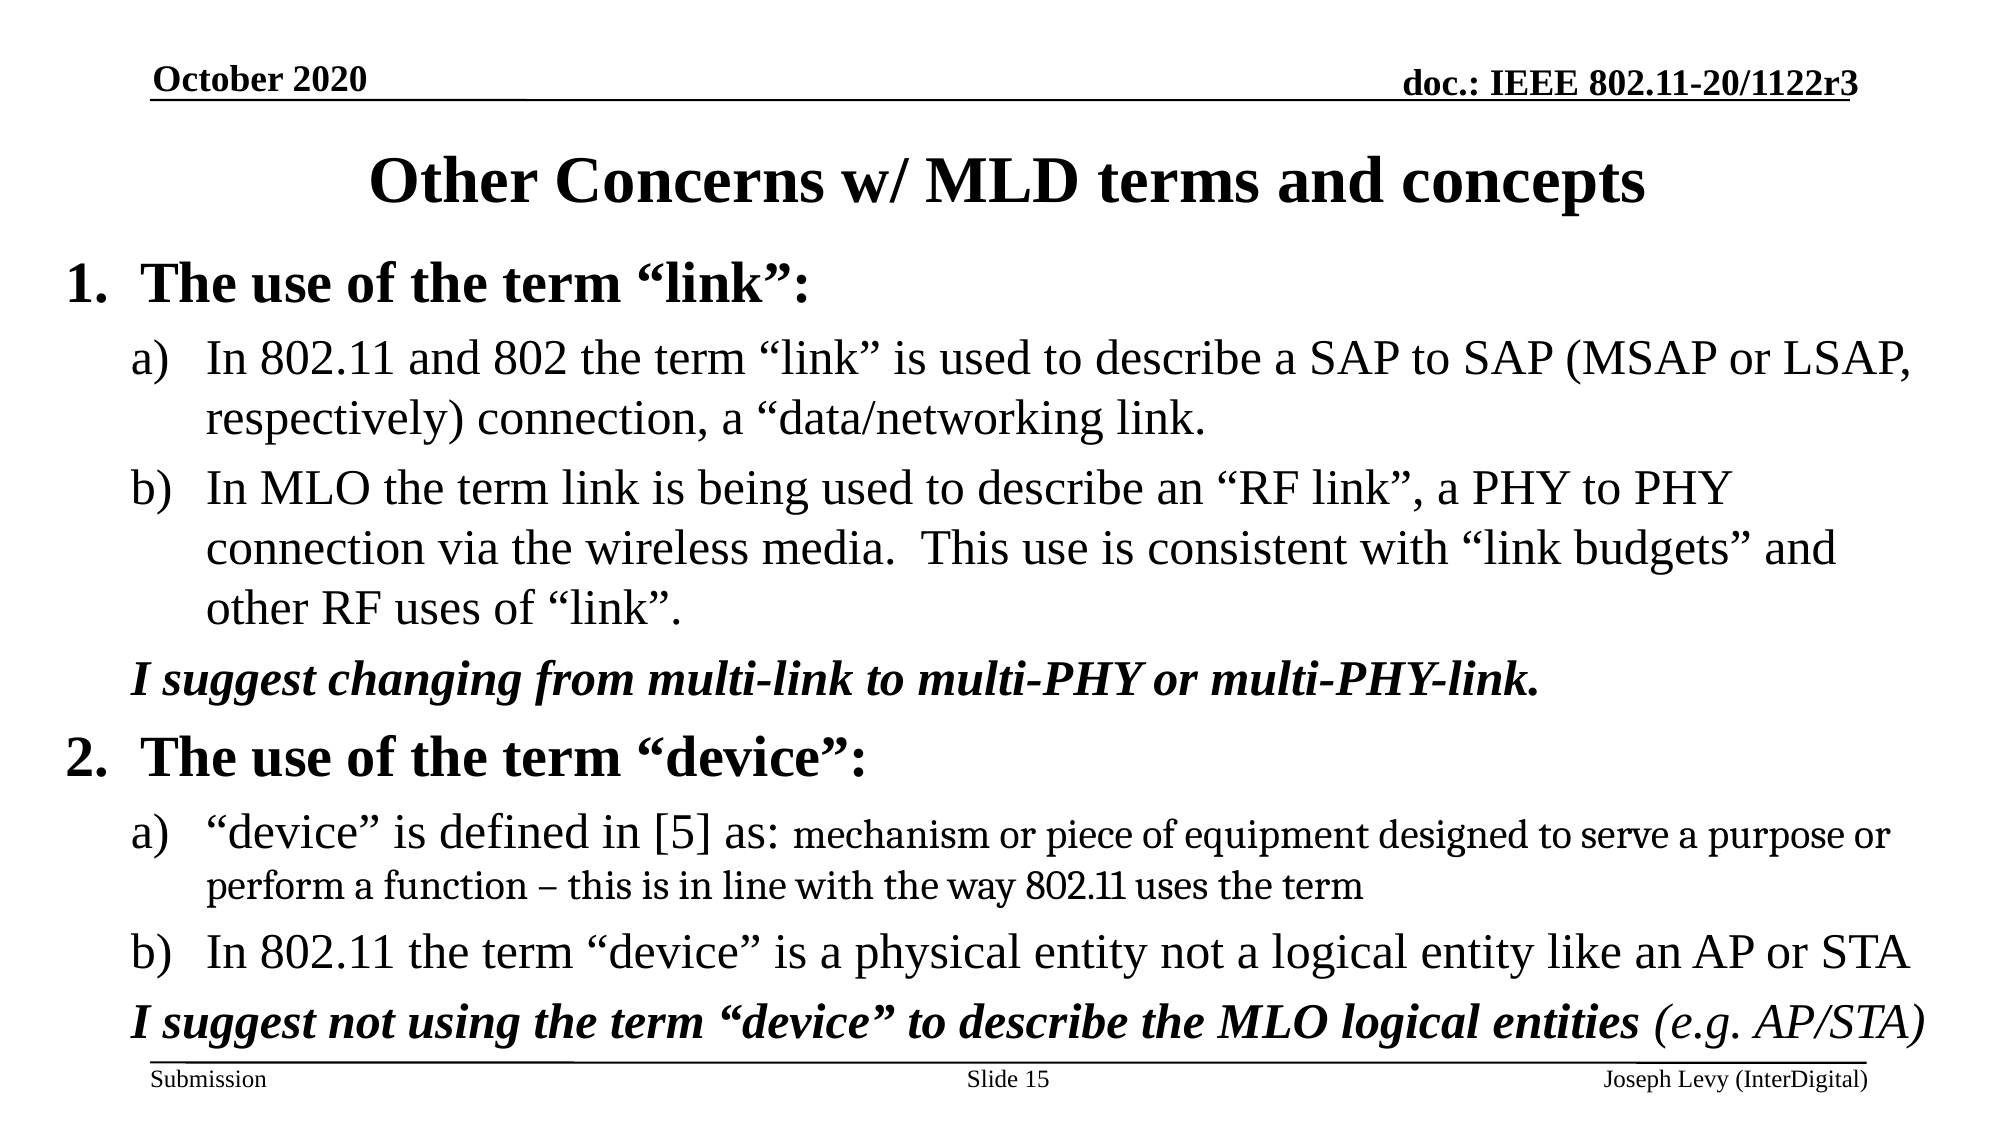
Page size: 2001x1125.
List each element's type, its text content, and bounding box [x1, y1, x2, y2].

slide_number Slide 15 [950, 1061, 1067, 1123]
list The use of the term “link”: In 802.11 and 802 the term “link” is used to describe a SAP to SAP (MSAP or LSAP, respectively) connection, a “data/networking link. In MLO the term link is being used to describe an “RF link”, a PHY to PHY connection via the wireless media. This use is consistent with “link budgets” and other RF uses of “link”. I suggest changing from multi-link to multi-PHY or multi-PHY-link. The use of the term “device”: “device” is defined in [5] as: mechanism or piece of equipment designed to serve a purpose or perform a function – this is in line with the way 802.11 uses the term In 802.11 the term “device” is a physical entity not a logical entity like an AP or STA I suggest not using the term “device” to describe the MLO logical entities (e.g. AP/STA) [49, 236, 1951, 1067]
title Other Concerns w/ MLD terms and concepts [158, 115, 1859, 236]
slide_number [152, 54, 563, 100]
footer Joseph Levy (InterDigital) [1171, 1061, 1869, 1093]
